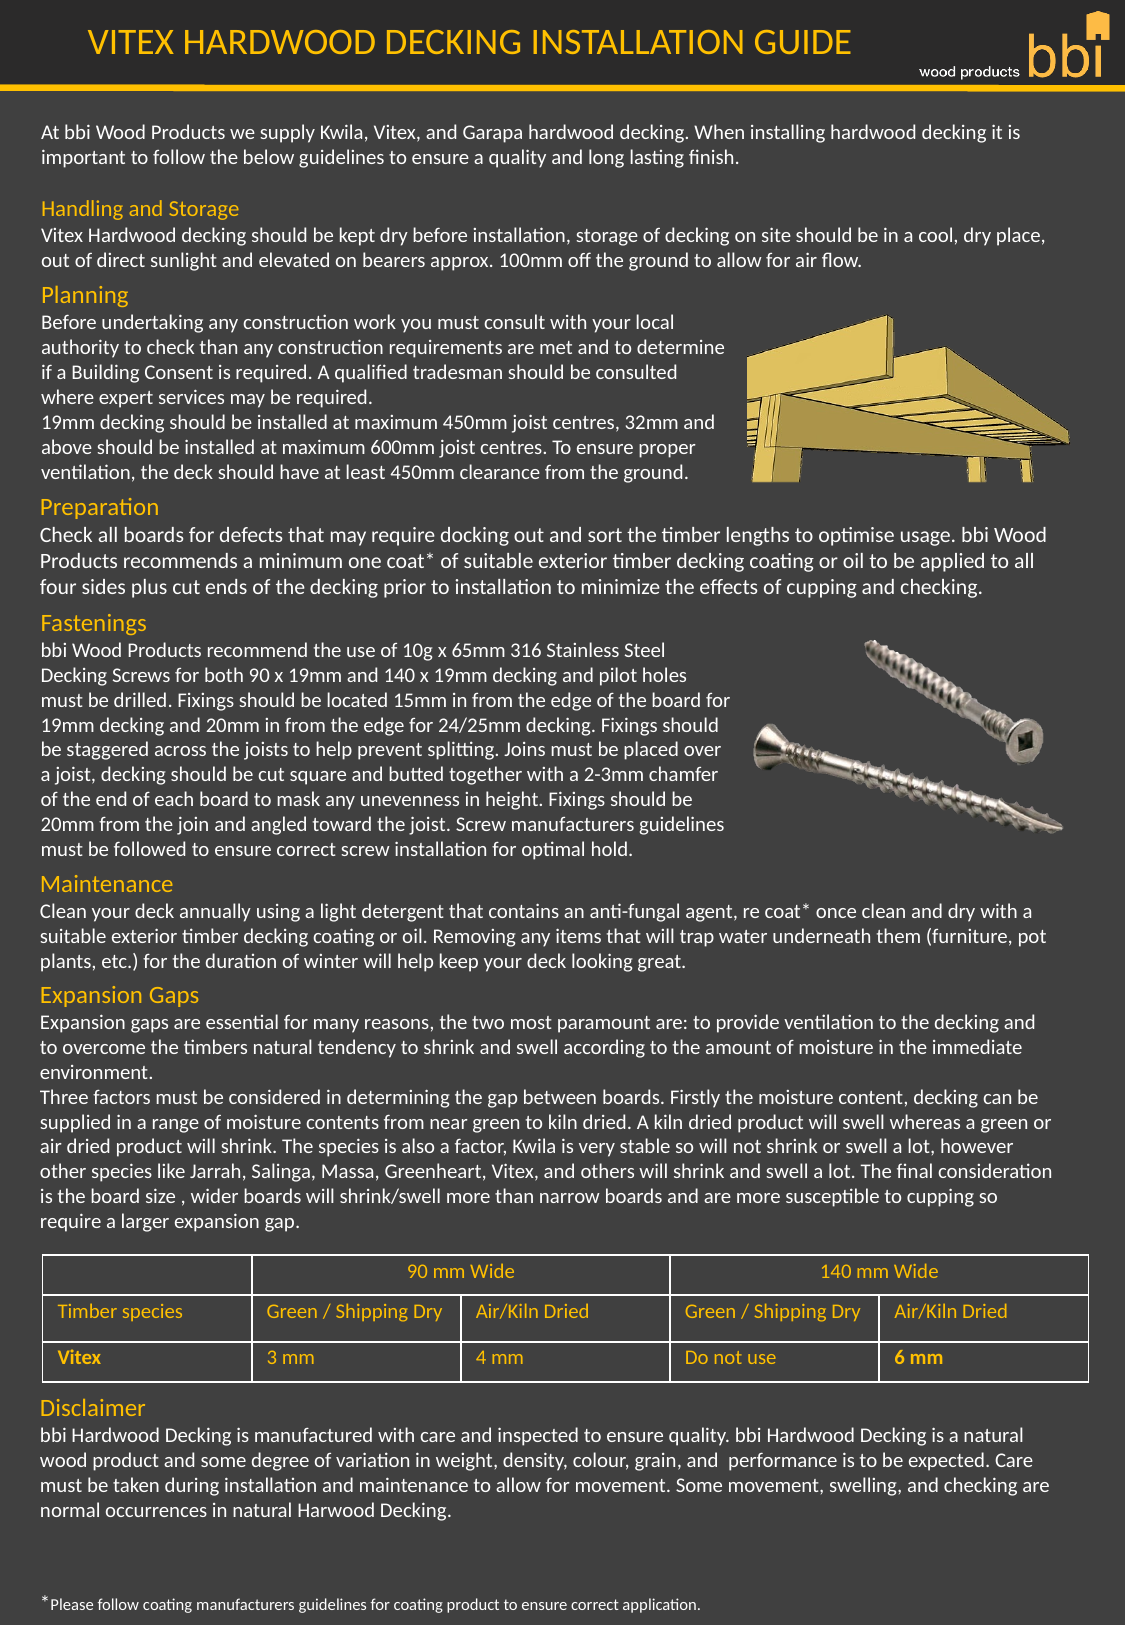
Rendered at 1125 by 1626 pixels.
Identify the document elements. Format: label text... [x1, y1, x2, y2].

table_header 90 mm Wide [253, 1256, 669, 1294]
text_box Maintenance Clean your deck annually using a light detergent that contains an anti-fungal agent, re coat* once clean and dry with a suitable exterior timber decking coating or oil. Removing any items that will trap water underneath them (furniture, pot plants, etc.) for the duration of winter will help keep your deck looking great. [25, 859, 1071, 970]
table_cell Air/Kiln Dried [880, 1296, 1088, 1341]
table_header [43, 1256, 251, 1294]
text_box Preparation Check all boards for defects that may require docking out and sort the timber lengths to optimise usage. bbi Wood Products recommends a minimum one coat* of suitable exterior timber decking coating or oil to be applied to all four sides plus cut ends of the decking prior to installation to minimize the effects of cupping and checking. [25, 483, 1071, 607]
picture [908, 0, 1125, 88]
text_box Expansion Gaps Expansion gaps are essential for many reasons, the two most paramount are: to provide ventilation to the decking and to overcome the timbers natural tendency to shrink and swell according to the amount of moisture in the immediate environment. Three factors must be considered in determining the gap between boards. Firstly the moisture content, decking can be supplied in a range of moisture contents from near green to kiln dried. A kiln dried product will swell whereas a green or air dried product will shrink. The species is also a factor, Kwila is very stable so will not shrink or swell a lot, however other species like Jarrah, Salinga, Massa, Greenheart, Vitex, and others will shrink and swell a lot. The final consideration is the board size , wider boards will shrink/swell more than narrow boards and are more susceptible to cupping so require a larger expansion gap. [25, 970, 1071, 1241]
table_cell Air/Kiln Dried [462, 1296, 669, 1341]
text_box At bbi Wood Products we supply Kwila, Vitex, and Garapa hardwood decking. When installing hardwood decking it is important to follow the below guidelines to ensure a quality and long lasting finish. Handling and Storage Vitex Hardwood decking should be kept dry before installation, storage of decking on site should be in a cool, dry place, out of direct sunlight and elevated on bearers approx. 100mm off the ground to allow for air flow. [26, 111, 1089, 279]
table_header 140 mm Wide [671, 1256, 1088, 1294]
text_box *Please follow coating manufacturers guidelines for coating product to ensure correct application. [25, 1582, 1071, 1623]
picture [747, 628, 1071, 855]
table_cell Timber species [43, 1296, 251, 1341]
table_cell Green / Shipping Dry [671, 1296, 878, 1341]
table_cell Do not use [671, 1343, 878, 1381]
table_cell Green / Shipping Dry [253, 1296, 460, 1341]
picture [747, 293, 1071, 484]
text_box Planning Before undertaking any construction work you must consult with your local authority to check than any construction requirements are met and to determine if a Building Consent is required. A qualified tradesman should be consulted where expert services may be required. 19mm decking should be installed at maximum 450mm joist centres, 32mm and above should be installed at maximum 600mm joist centres. To ensure proper ventilation, the deck should have at least 450mm clearance from the ground. [26, 271, 748, 483]
table_cell 3 mm [253, 1343, 460, 1381]
text_box Disclaimer bbi Hardwood Decking is manufactured with care and inspected to ensure quality. bbi Hardwood Decking is a natural wood product and some degree of variation in weight, density, colour, grain, and performance is to be expected. Care must be taken during installation and maintenance to allow for movement. Some movement, swelling, and checking are normal occurrences in natural Harwood Decking. [25, 1384, 1071, 1530]
table_cell Vitex [43, 1343, 251, 1381]
text_box VITEX HARDWOOD DECKING INSTALLATION GUIDE [72, 9, 928, 70]
text_box Fastenings bbi Wood Products recommend the use of 10g x 65mm 316 Stainless Steel Decking Screws for both 90 x 19mm and 140 x 19mm decking and pilot holes must be drilled. Fixings should be located 15mm in from the edge of the board for 19mm decking and 20mm in from the edge for 24/25mm decking. Fixings should be staggered across the joists to help prevent splitting. Joins must be placed over a joist, decking should be cut square and butted together with a 2-3mm chamfer of the end of each board to mask any unevenness in height. Fixings should be 20mm from the join and angled toward the joist. Screw manufacturers guidelines must be followed to ensure correct screw installation for optimal hold. [25, 598, 749, 859]
table_cell 6 mm [880, 1343, 1088, 1381]
table_cell 4 mm [462, 1343, 669, 1381]
